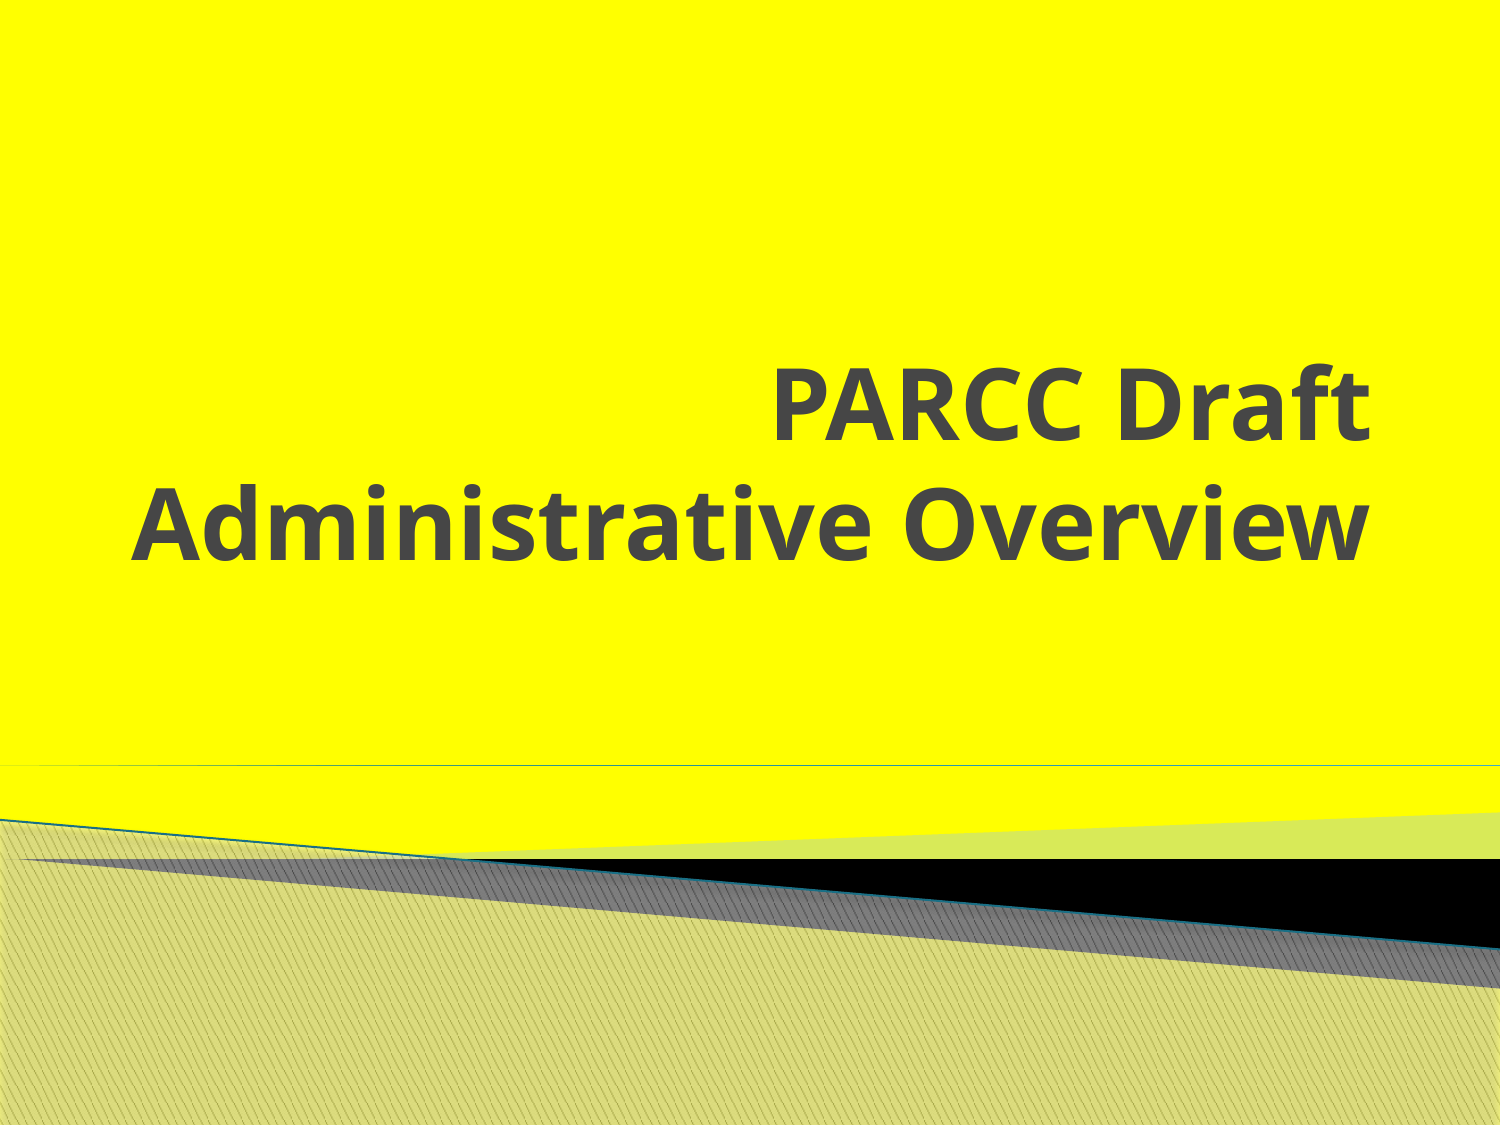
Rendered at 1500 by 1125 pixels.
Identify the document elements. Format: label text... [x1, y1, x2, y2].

title PARCC Draft Administrative Overview [112, 287, 1388, 588]
picture [5, 859, 1500, 989]
